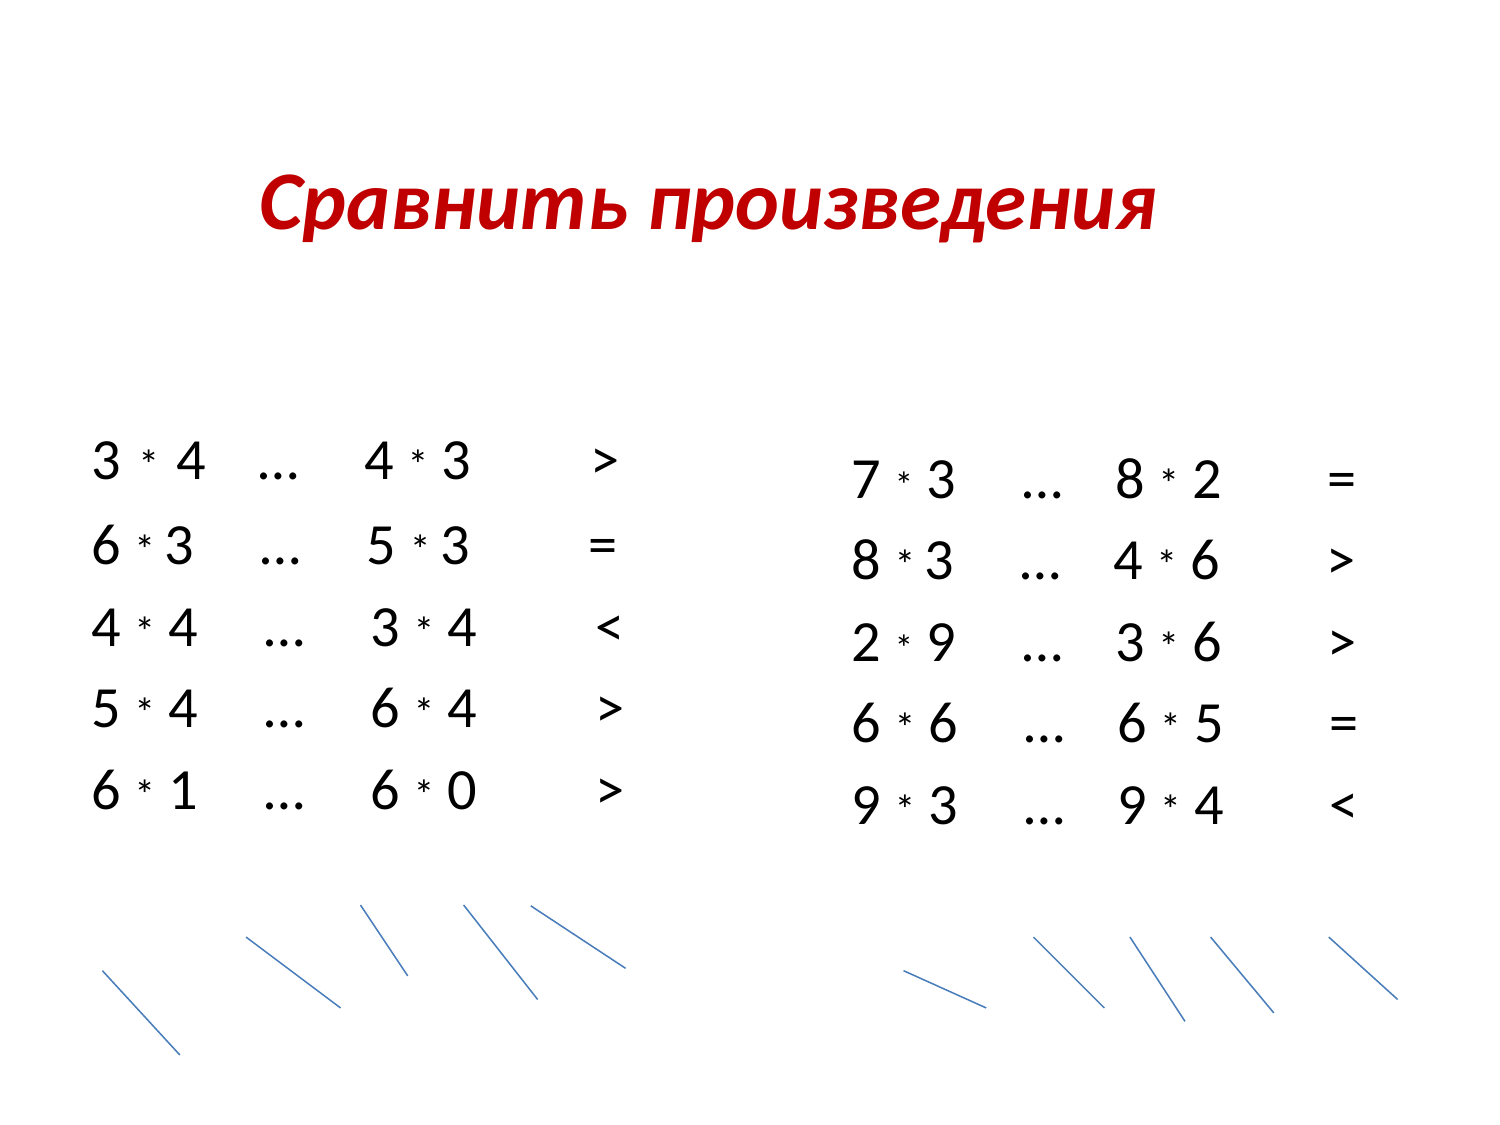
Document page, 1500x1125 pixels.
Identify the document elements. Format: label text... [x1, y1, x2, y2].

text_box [245, 936, 341, 1009]
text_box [1129, 936, 1186, 1022]
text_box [539, 905, 626, 969]
title Сравнить произведения [206, 54, 1211, 339]
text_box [1210, 936, 1274, 1014]
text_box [463, 904, 538, 1000]
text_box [102, 970, 181, 1056]
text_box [903, 970, 987, 1009]
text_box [1033, 936, 1105, 1009]
list 3 * 4 … 4 * 3 > 6 * 3 … 5 * 3 = 4 * 4 … 3 * 4 < 5 * 4 … 6 * 4 > 6 * 1 … 6 * 0 > [76, 397, 668, 1071]
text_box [360, 904, 408, 977]
list 7 * 3 … 8 * 2 = 8 * 3 … 4 * 6 > 2 * 9 … 3 * 6 > 6 * 6 … 6 * 5 = 9 * 3 … 9 * 4 < [836, 432, 1424, 1055]
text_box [1328, 936, 1398, 1000]
